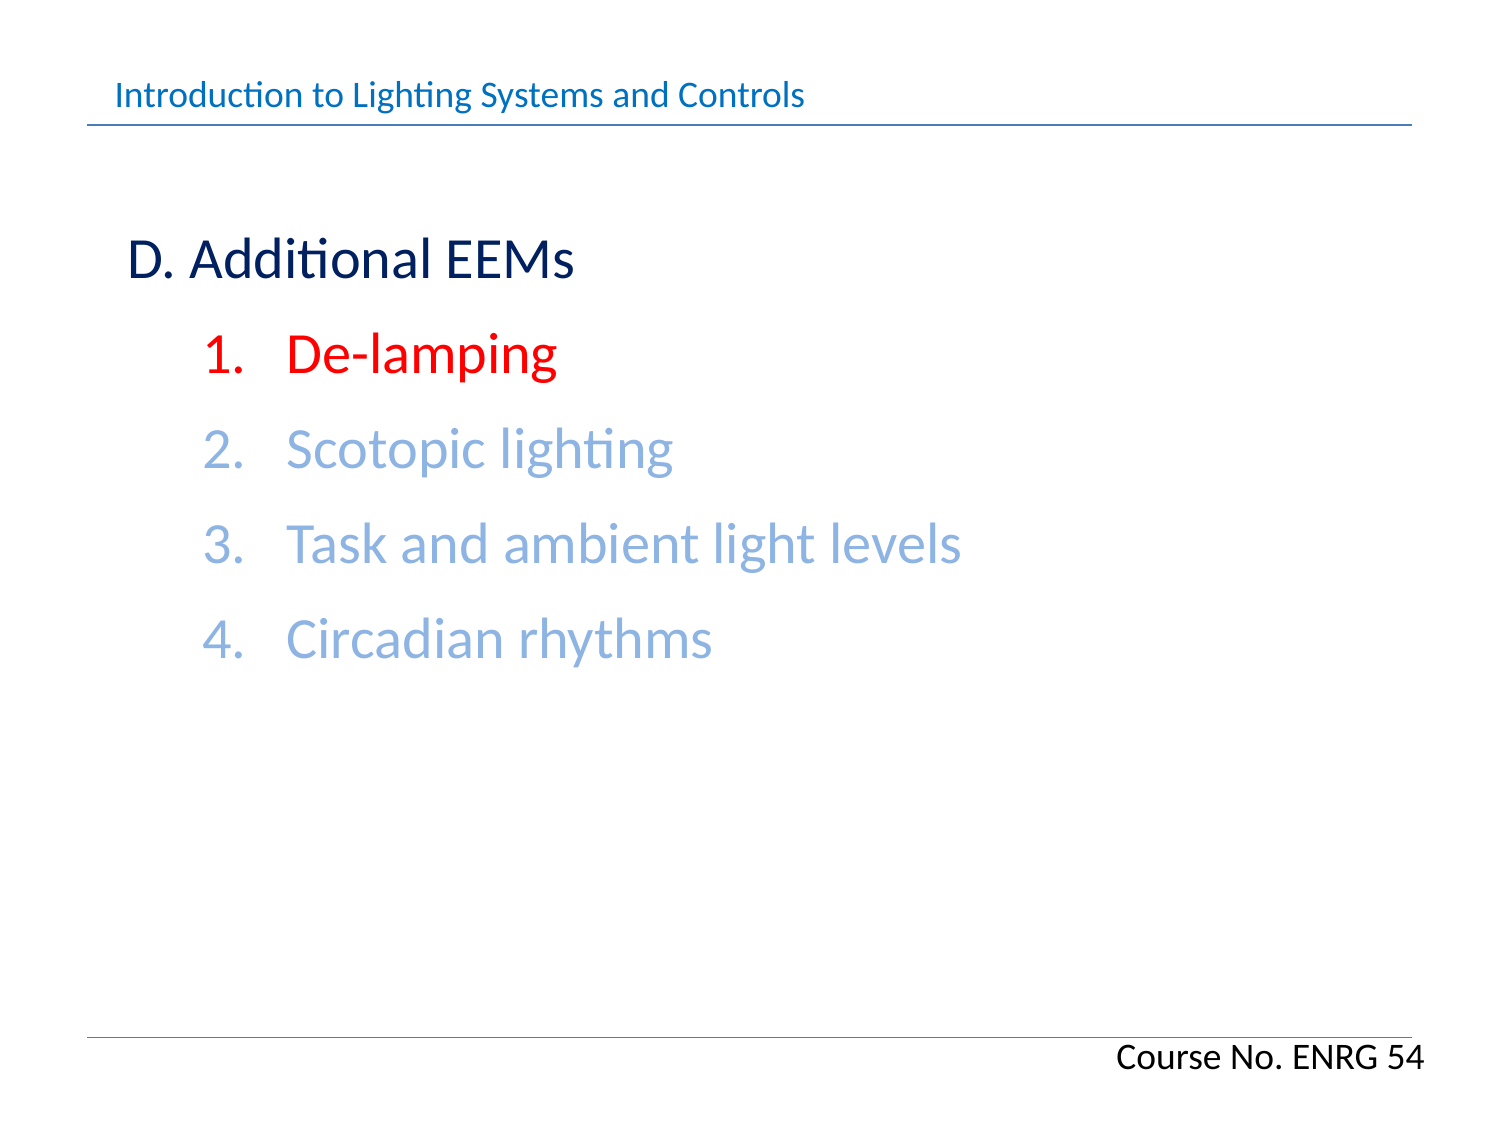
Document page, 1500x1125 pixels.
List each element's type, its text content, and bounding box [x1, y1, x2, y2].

text_box D. Additional EEMs De-lamping Scotopic lighting Task and ambient light levels Circadian rhythms [112, 212, 1363, 773]
text_box Introduction to Lighting Systems and Controls [99, 62, 838, 123]
text_box Course No. ENRG 54 [1101, 1024, 1441, 1085]
